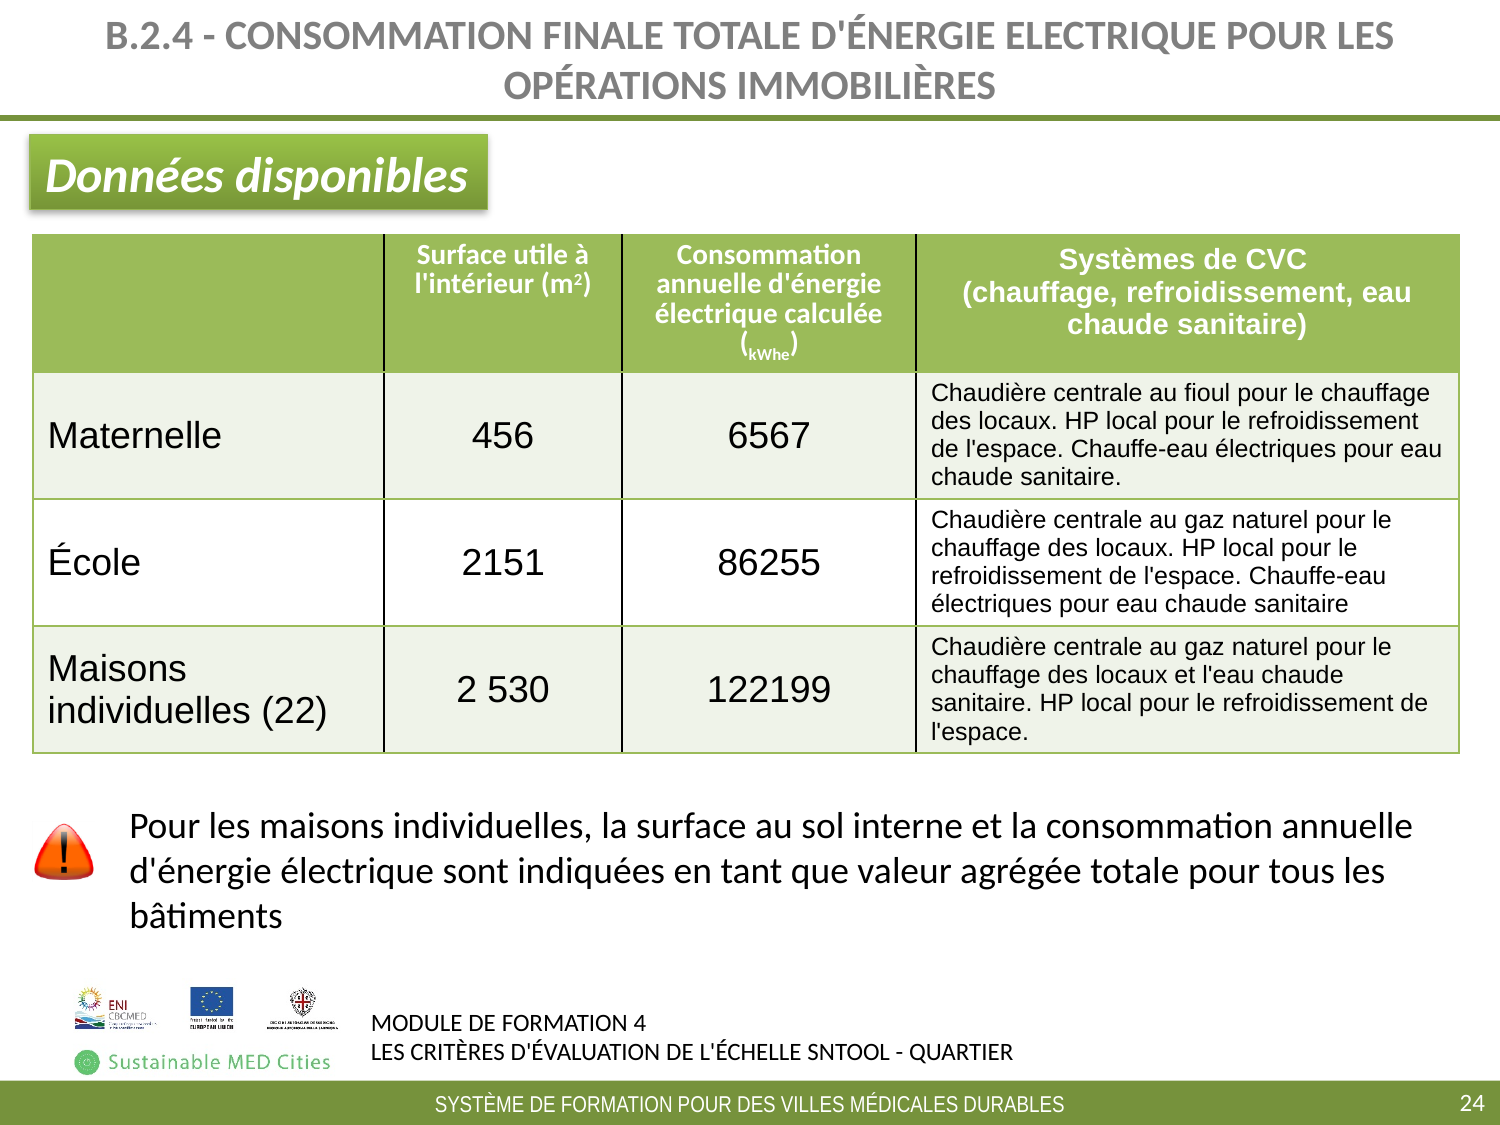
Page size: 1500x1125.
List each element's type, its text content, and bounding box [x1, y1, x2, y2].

table_cell 2151 [385, 500, 621, 625]
table_cell 456 [385, 373, 621, 498]
text_box Pour les maisons individuelles, la surface au sol interne et la consommation annuelle d'énergie électrique sont indiquées en tant que valeur agrégée totale pour tous les bâtiments [114, 793, 1464, 944]
picture [31, 821, 95, 883]
table_cell 2 530 [385, 627, 621, 752]
table_cell 86255 [623, 500, 915, 625]
slide_number ‹#› [1149, 1076, 1500, 1125]
table_cell Chaudière centrale au gaz naturel pour le chauffage des locaux. HP local pour le refroidissement de l'espace. Chauffe-eau électriques pour eau chaude sanitaire [917, 500, 1458, 625]
table_cell 122199 [623, 627, 915, 752]
table_cell 6567 [623, 373, 915, 498]
table_cell Maternelle [34, 373, 383, 498]
picture [62, 978, 356, 1080]
text_box Données disponibles [30, 134, 488, 210]
title B.2.4 - CONSOMMATION FINALE TOTALE D'ÉNERGIE ELECTRIQUE POUR LES OPÉRATIONS IMMOBILIÈRES [0, 0, 1500, 117]
table_cell Maisons individuelles (22) [34, 627, 383, 752]
table_cell École [34, 500, 383, 625]
table_header Systèmes de CVC (chauffage, refroidissement, eau chaude sanitaire) [917, 236, 1458, 371]
table_header Consommation annuelle d'énergie électrique calculée (kWhe) [623, 236, 915, 371]
table_header [34, 236, 383, 371]
table_cell Chaudière centrale au fioul pour le chauffage des locaux. HP local pour le refroidissement de l'espace. Chauffe-eau électriques pour eau chaude sanitaire. [917, 373, 1458, 498]
table_header Surface utile à l'intérieur (m2) [385, 236, 621, 371]
table_cell Chaudière centrale au gaz naturel pour le chauffage des locaux et l'eau chaude sanitaire. HP local pour le refroidissement de l'espace. [917, 627, 1458, 752]
